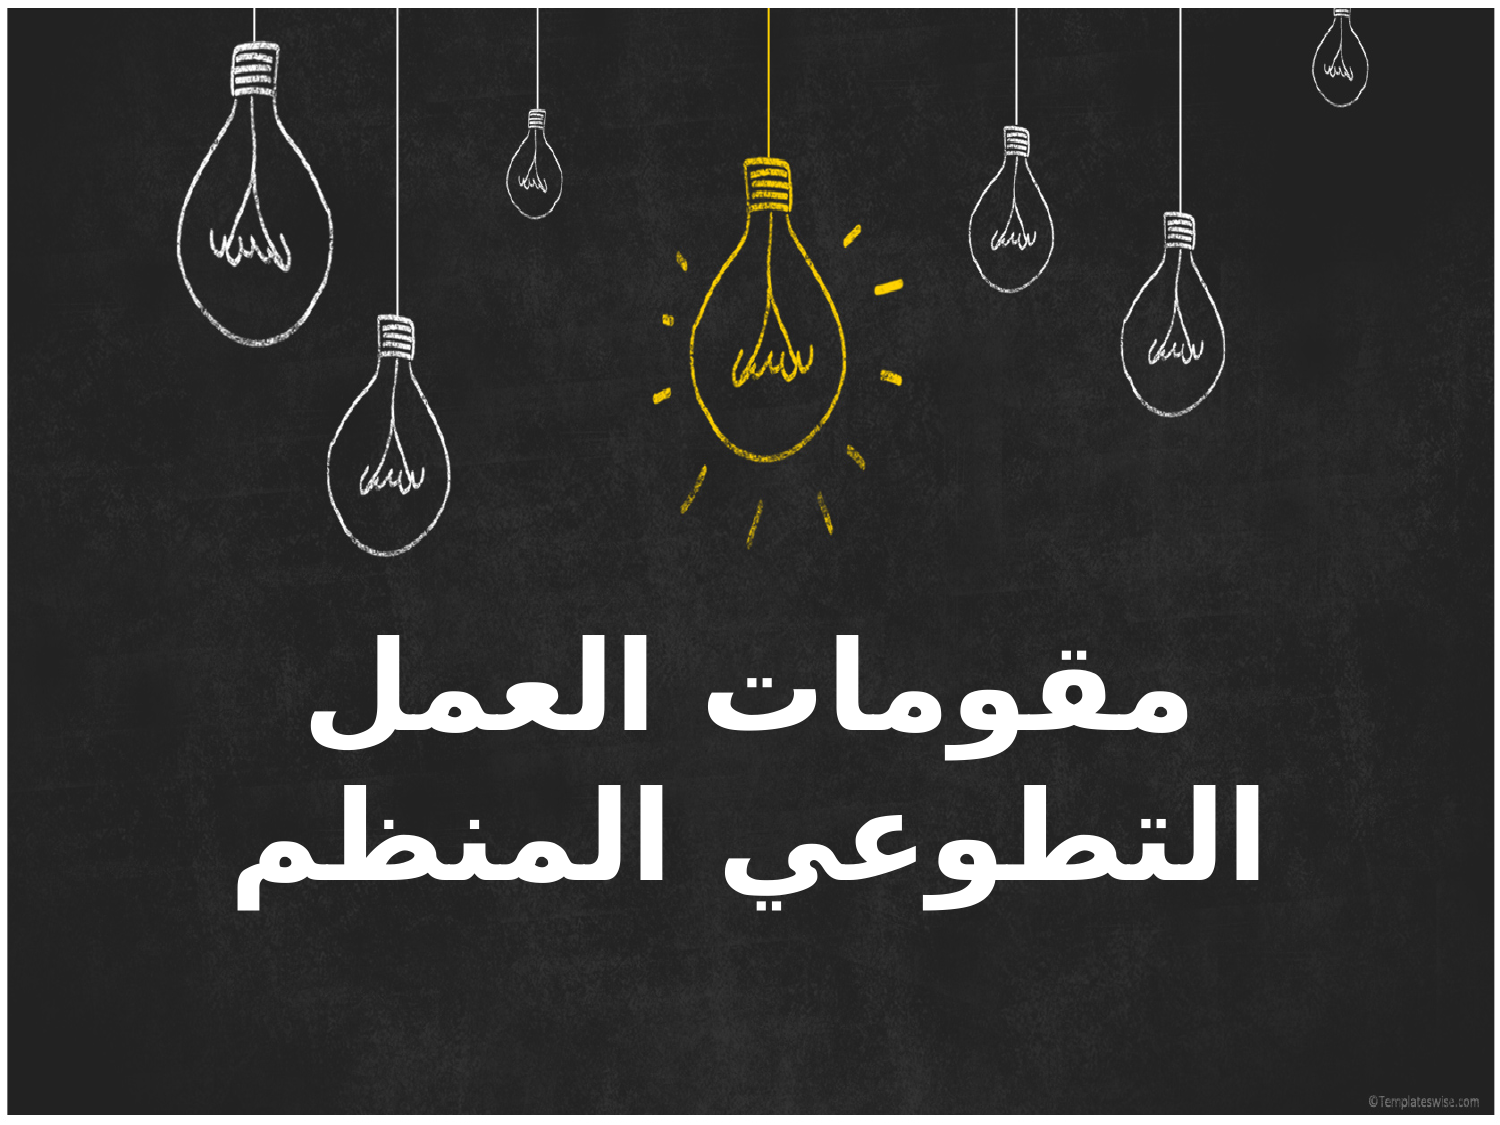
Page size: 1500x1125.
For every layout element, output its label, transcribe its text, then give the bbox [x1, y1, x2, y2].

picture [0, 0, 1500, 1125]
title مقومات العمل التطوعي المنظم [112, 680, 1388, 831]
